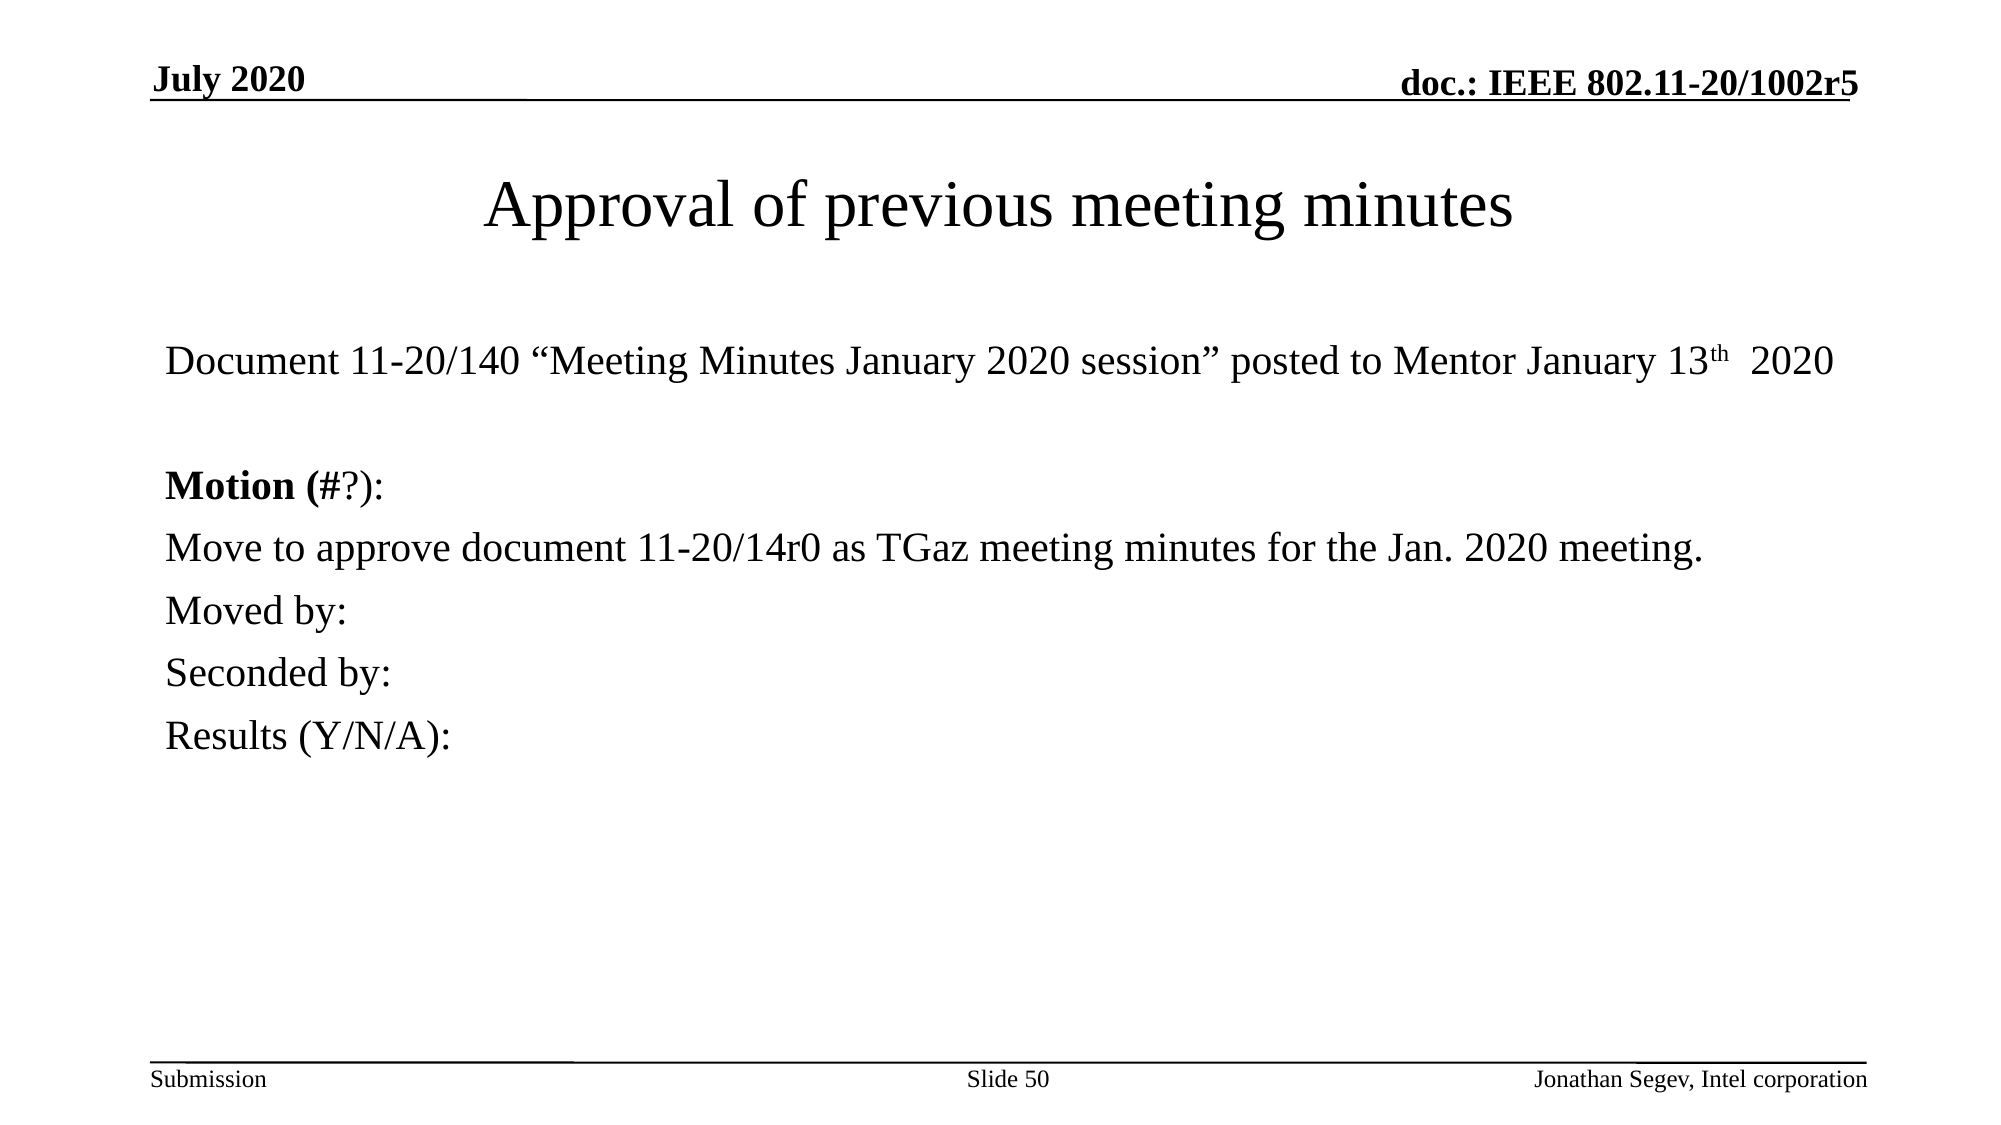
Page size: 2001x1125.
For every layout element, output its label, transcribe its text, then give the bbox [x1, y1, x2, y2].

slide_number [152, 54, 563, 100]
list Document 11-20/140 “Meeting Minutes January 2020 session” posted to Mentor January 13th 2020 Motion (#?): Move to approve document 11-20/14r0 as TGaz meeting minutes for the Jan. 2020 meeting. Moved by: Seconded by: Results (Y/N/A): [149, 324, 1850, 1000]
footer Jonathan Segev, Intel corporation [1171, 1061, 1869, 1093]
title Approval of previous meeting minutes [149, 112, 1850, 288]
slide_number Slide 50 [950, 1061, 1067, 1123]
